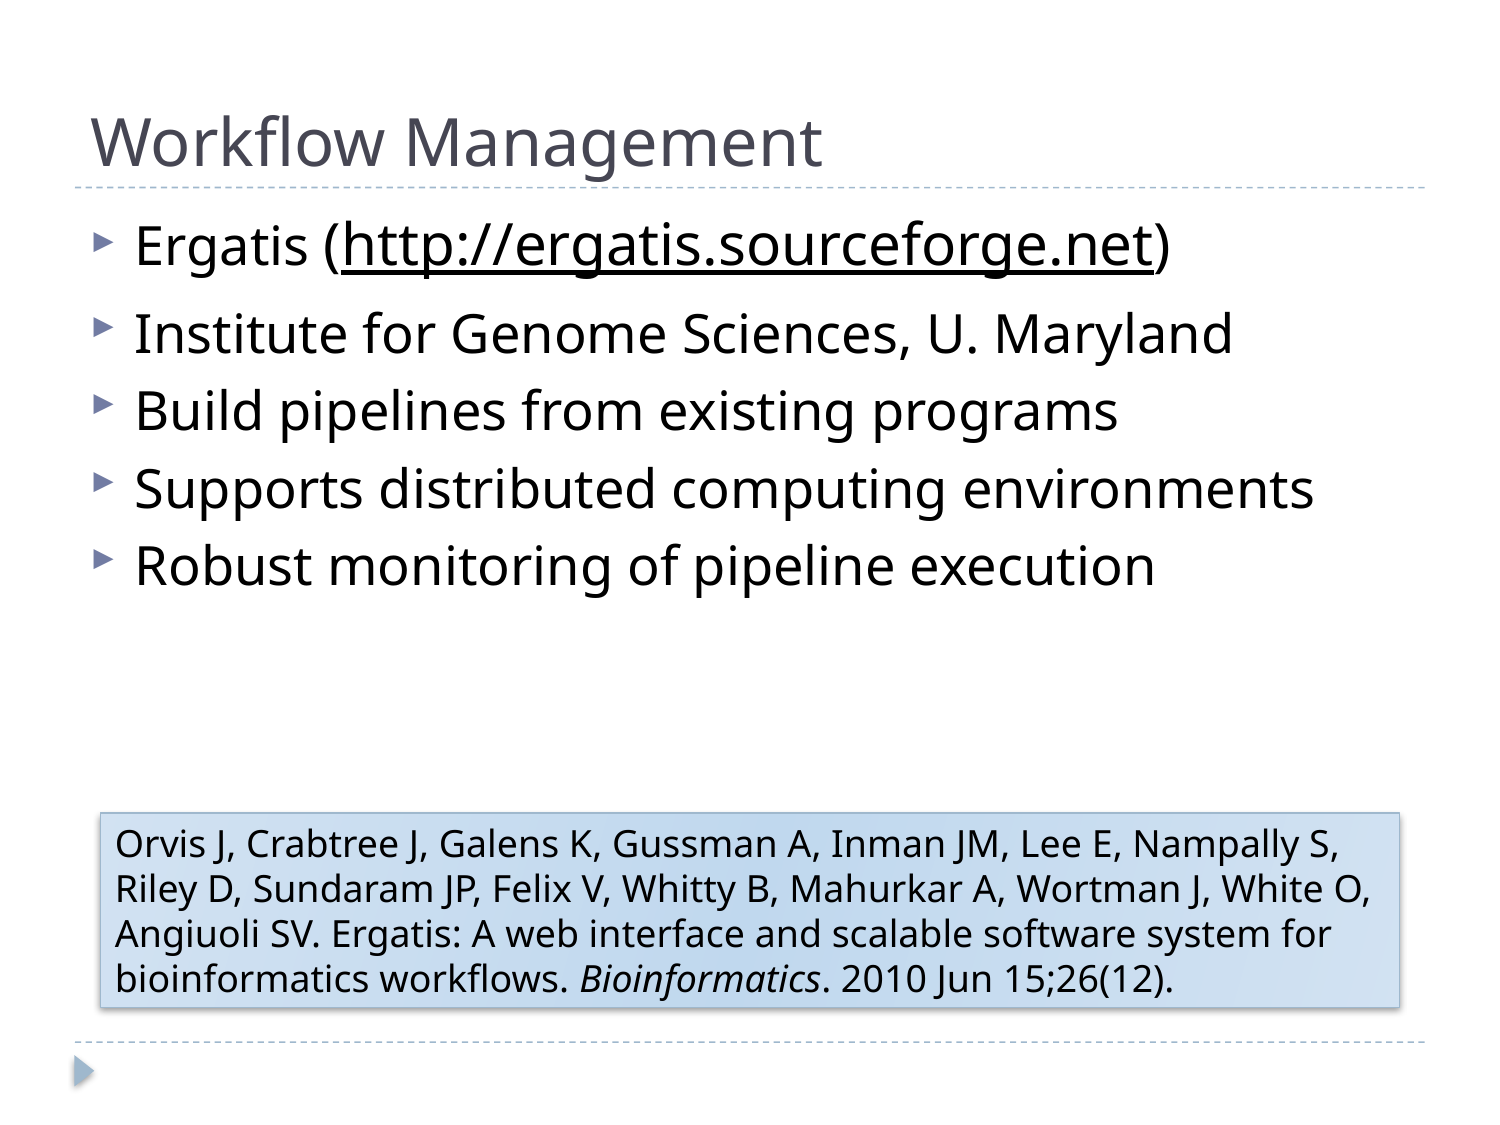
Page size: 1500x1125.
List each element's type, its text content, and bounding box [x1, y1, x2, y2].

list Ergatis (http://ergatis.sourceforge.net) Institute for Genome Sciences, U. Maryland Build pipelines from existing programs Supports distributed computing environments Robust monitoring of pipeline execution [74, 199, 1426, 1011]
text_box Orvis J, Crabtree J, Galens K, Gussman A, Inman JM, Lee E, Nampally S, Riley D, Sundaram JP, Felix V, Whitty B, Mahurkar A, Wortman J, White O, Angiuoli SV. Ergatis: A web interface and scalable software system for bioinformatics workflows. Bioinformatics. 2010 Jun 15;26(12). [100, 812, 1400, 1008]
title Workflow Management [74, 24, 1426, 188]
